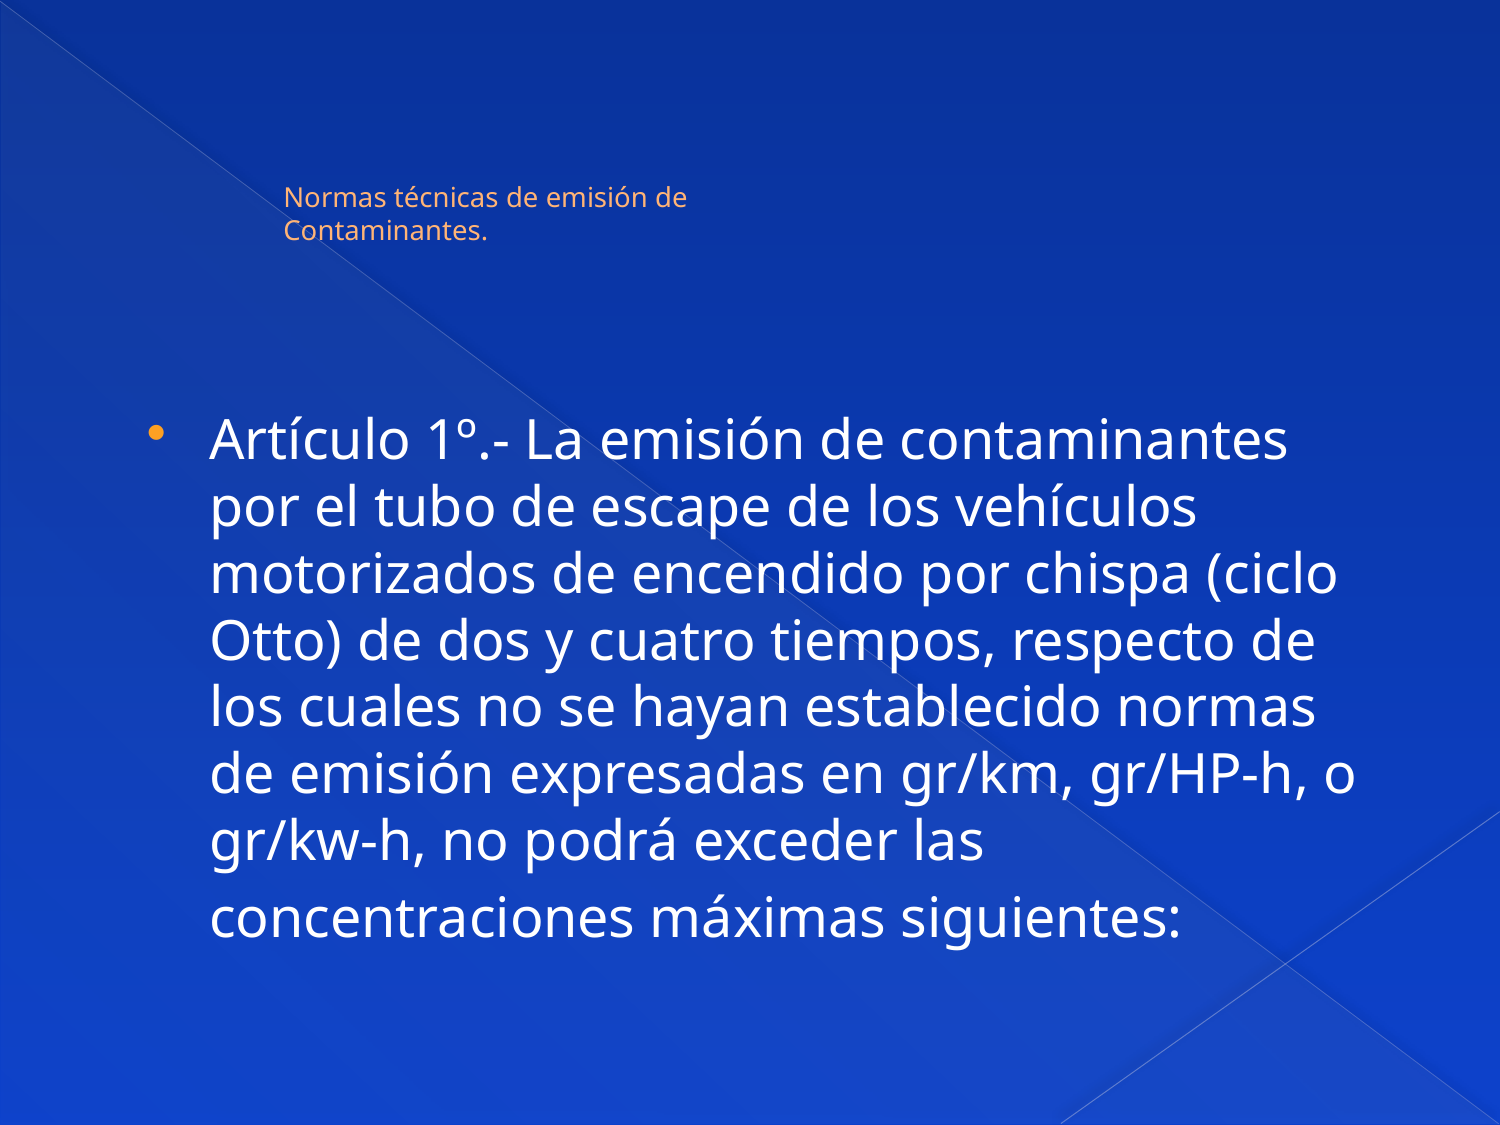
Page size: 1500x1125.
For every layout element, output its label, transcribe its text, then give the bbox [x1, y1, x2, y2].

list Artículo 1º.- La emisión de contaminantes por el tubo de escape de los vehículos motorizados de encendido por chispa (ciclo Otto) de dos y cuatro tiempos, respecto de los cuales no se hayan establecido normas de emisión expresadas en gr/km, gr/HP-h, o gr/kw-h, no podrá exceder las concentraciones máximas siguientes: [123, 397, 1386, 1005]
title Normas técnicas de emisión de Contaminantes. [242, 172, 1293, 286]
